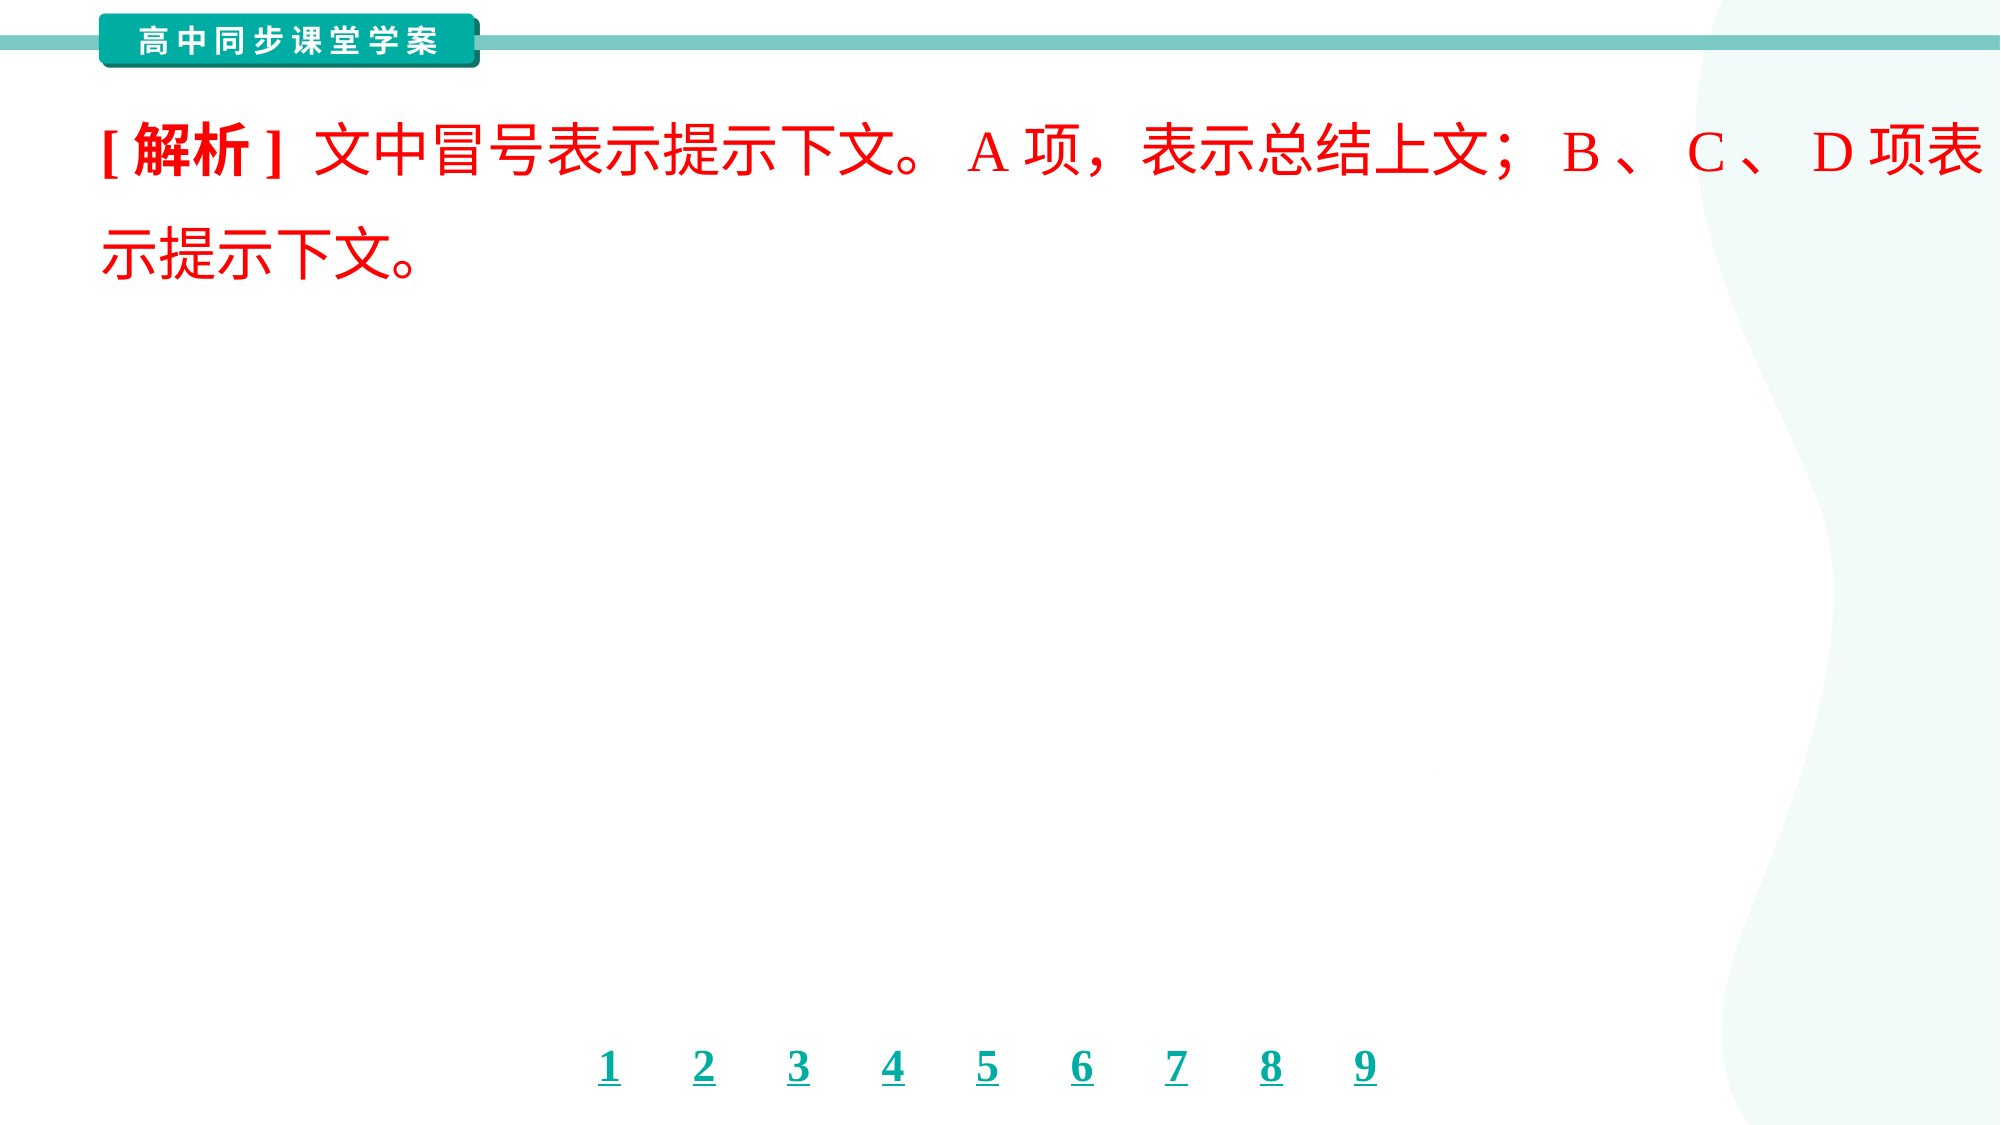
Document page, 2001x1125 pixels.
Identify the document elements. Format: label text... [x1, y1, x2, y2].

text_box [解析] 文中冒号表示提示下文。A项，表示总结上文；B、C、D项表 示提示下文。 [100, 76, 1899, 277]
picture [0, 0, 2000, 1125]
